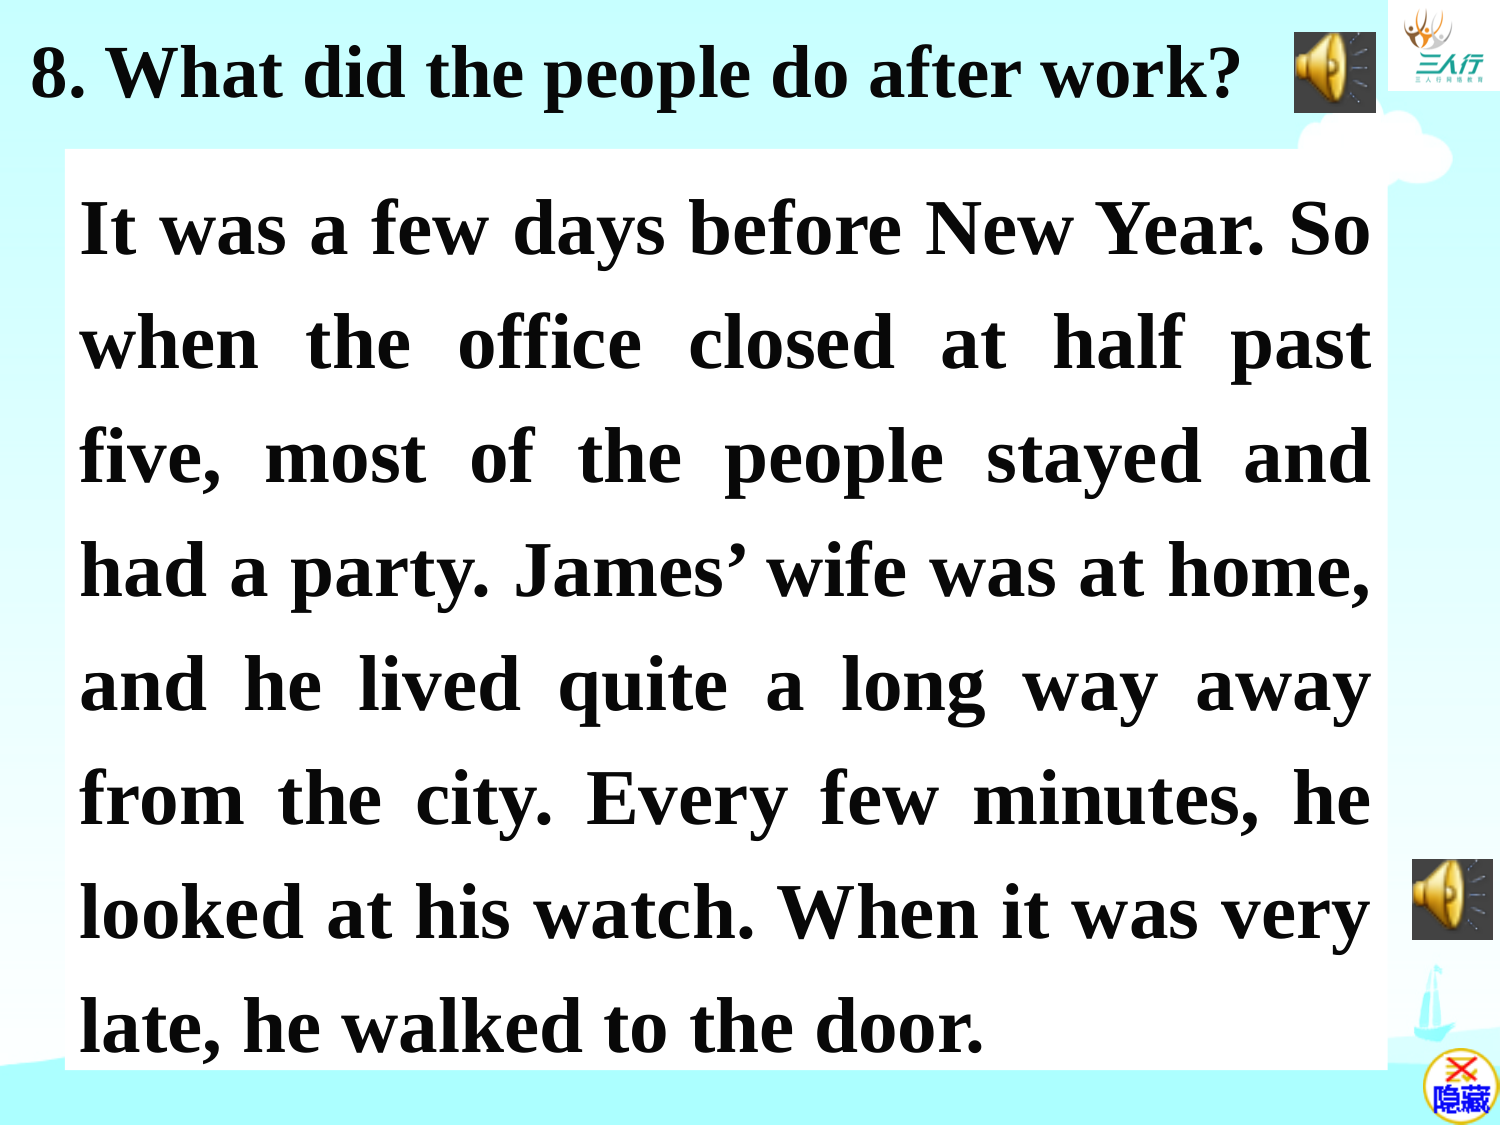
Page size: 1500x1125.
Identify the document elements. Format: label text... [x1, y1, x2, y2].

text_box 8. What did the people do after work? [15, 15, 1270, 121]
picture [1410, 857, 1495, 942]
picture [1387, 0, 1500, 91]
picture [1293, 30, 1377, 115]
picture [1423, 1048, 1500, 1125]
text_box It was a few days before New Year. So when the office closed at half past five, most of the people stayed and had a party. James’ wife was at home, and he lived quite a long way away from the city. Every few minutes, he looked at his watch. When it was very late, he walked to the door. [64, 148, 1388, 1071]
